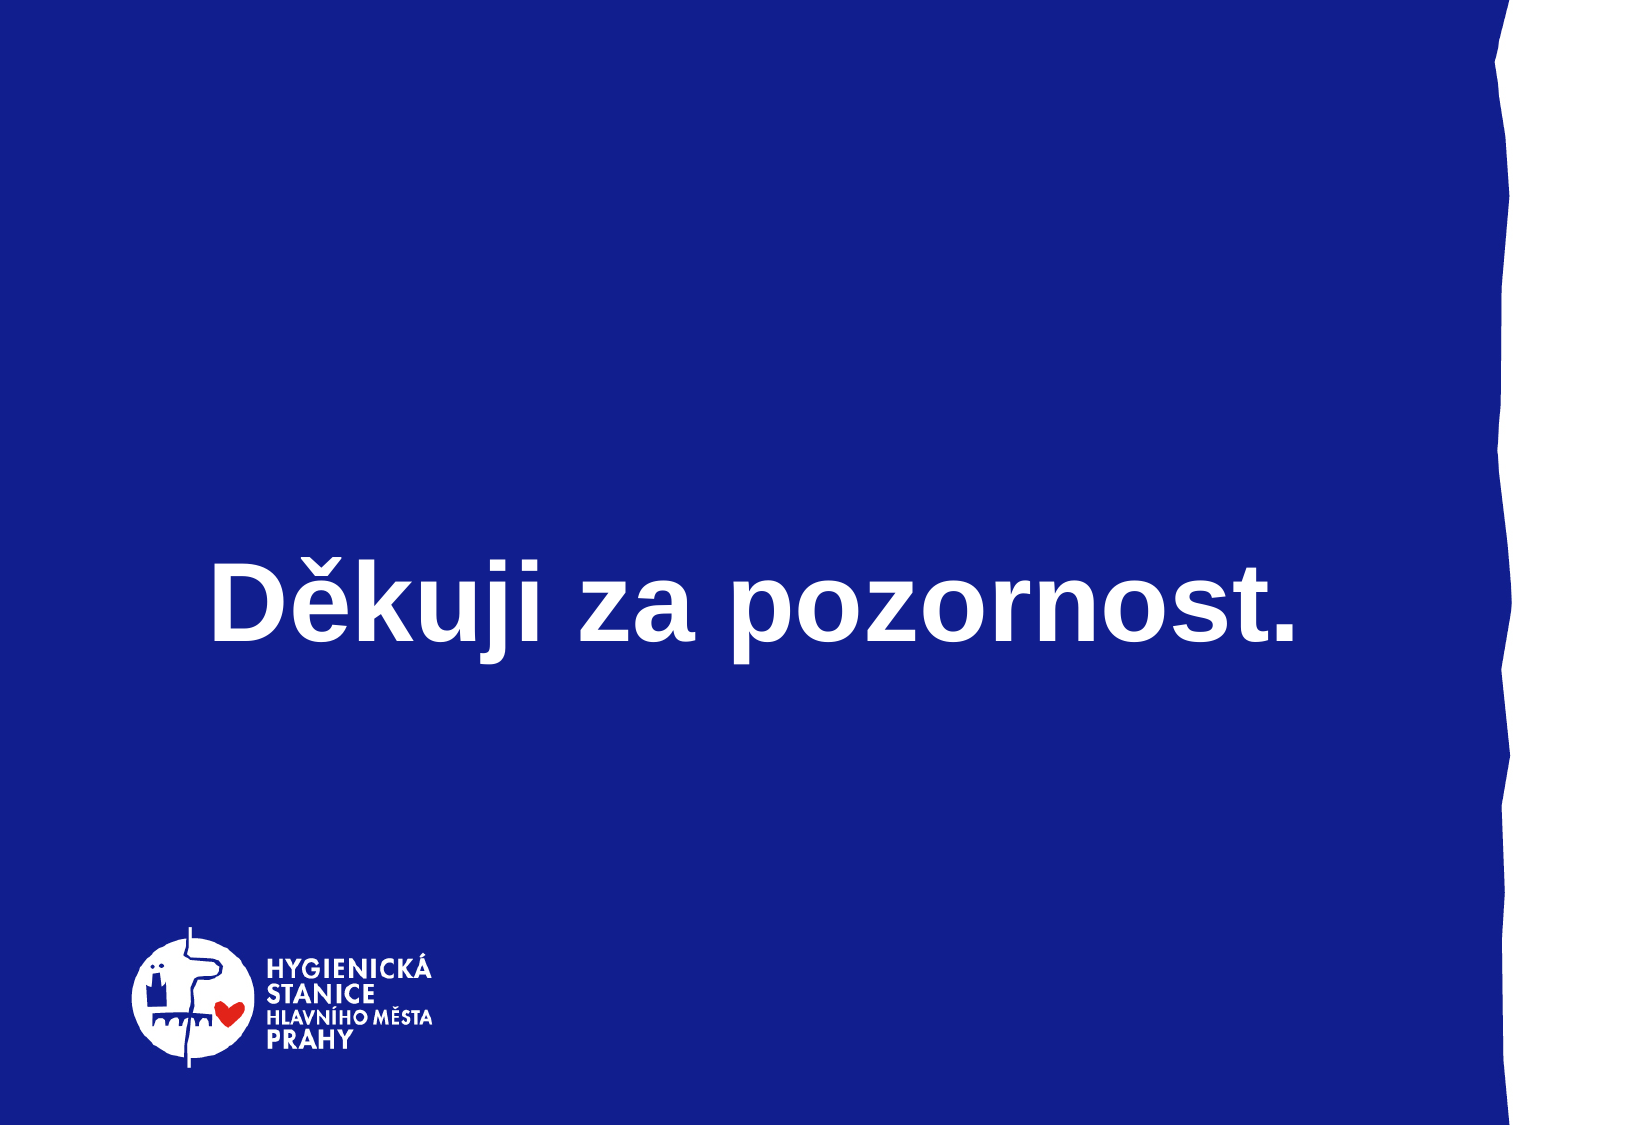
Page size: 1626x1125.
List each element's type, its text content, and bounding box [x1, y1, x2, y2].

picture [0, 0, 1626, 1125]
title Děkuji za pozornost. [31, 432, 1478, 674]
